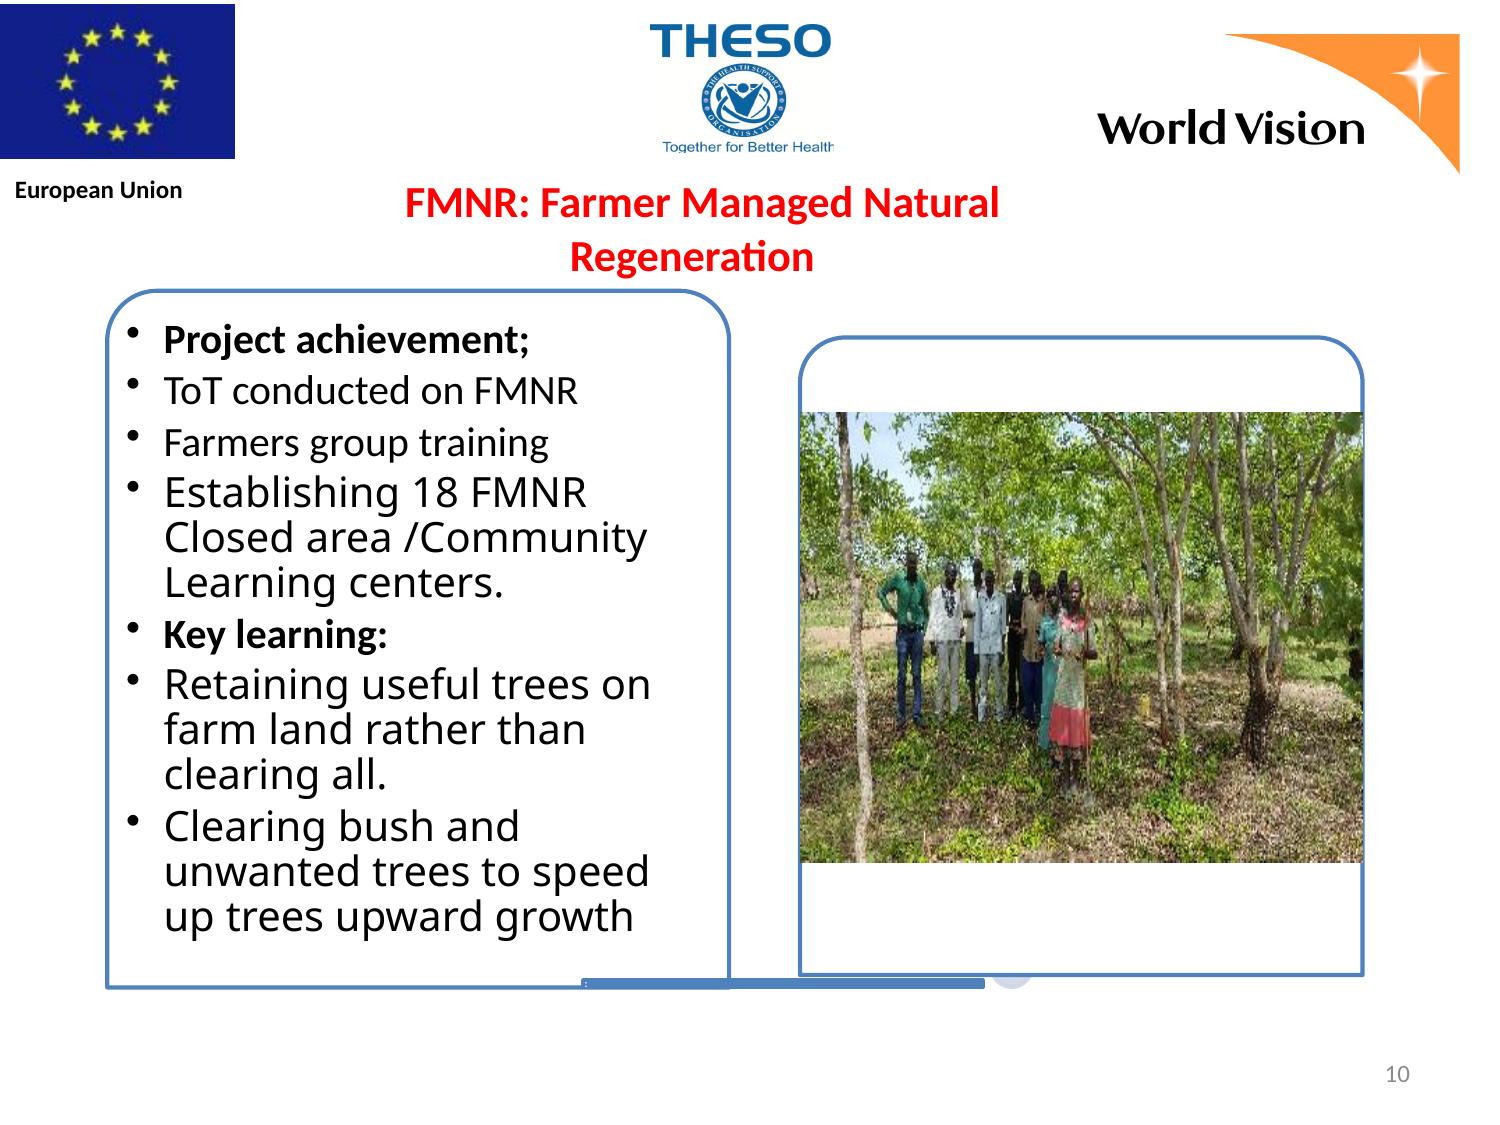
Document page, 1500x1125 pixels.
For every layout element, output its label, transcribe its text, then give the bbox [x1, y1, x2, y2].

text_box European Union [0, 168, 217, 211]
slide_number 10 [1074, 1042, 1425, 1103]
title FMNR: Farmer Managed Natural Regeneration [287, 166, 1107, 285]
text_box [1053, 34, 1460, 203]
picture [649, 24, 834, 153]
picture [799, 412, 1363, 863]
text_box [106, 287, 1470, 988]
picture [0, 4, 235, 160]
